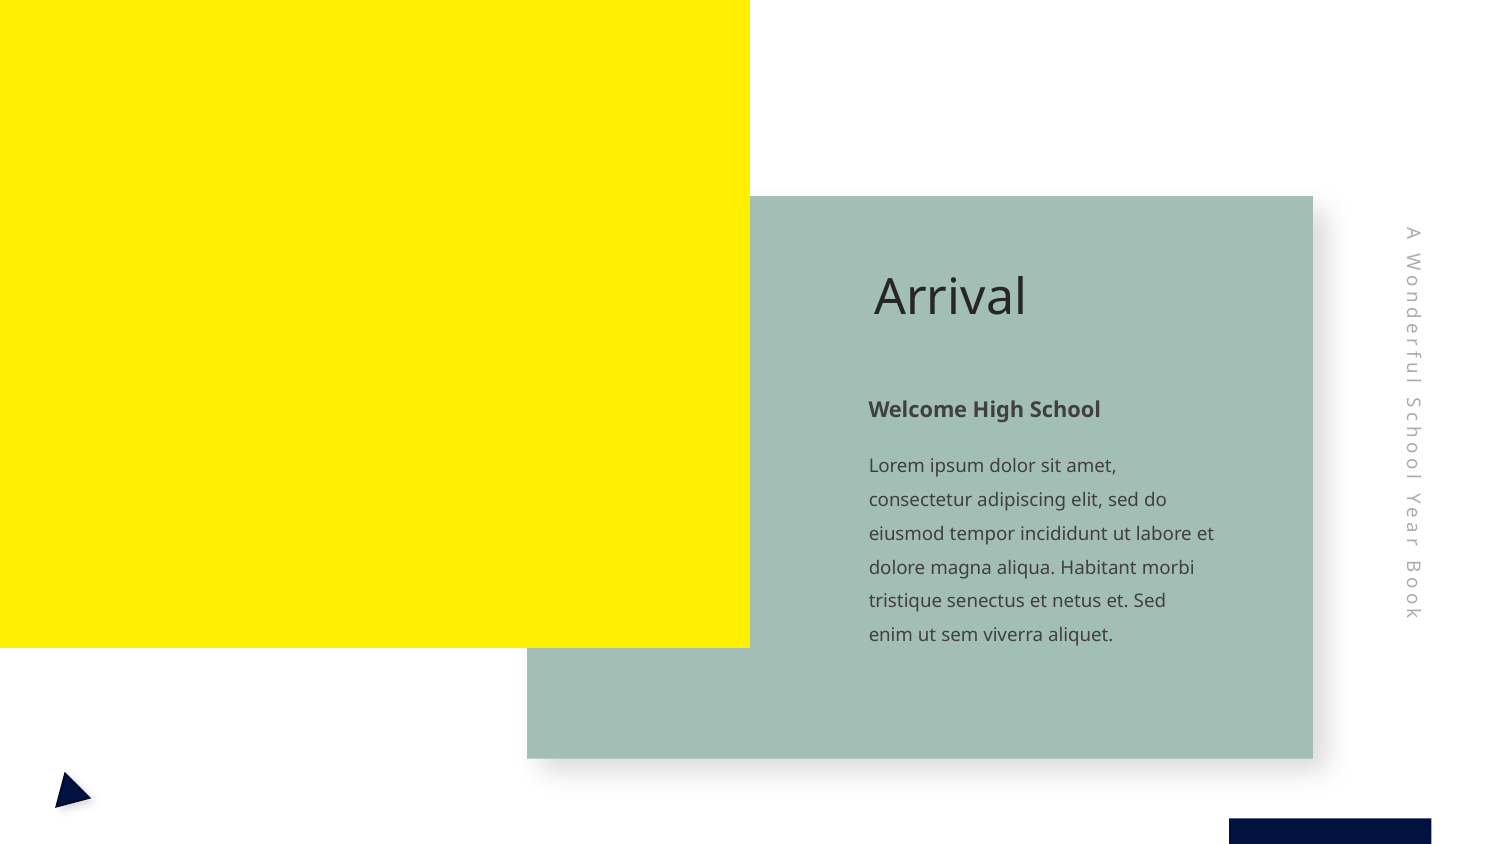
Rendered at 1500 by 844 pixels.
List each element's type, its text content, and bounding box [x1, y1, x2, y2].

text_box Welcome High School [853, 375, 1209, 430]
text_box Arrival [859, 256, 1043, 332]
text_box Lorem ipsum dolor sit amet, consectetur adipiscing elit, sed do eiusmod tempor incididunt ut labore et dolore magna aliqua. Habitant morbi tristique senectus et netus et. Sed enim ut sem viverra aliquet. [853, 435, 1230, 653]
text_box [1228, 817, 1432, 844]
picture [0, 0, 750, 648]
text_box A Wonderful School Year Book [1396, 212, 1434, 634]
text_box [55, 771, 92, 808]
